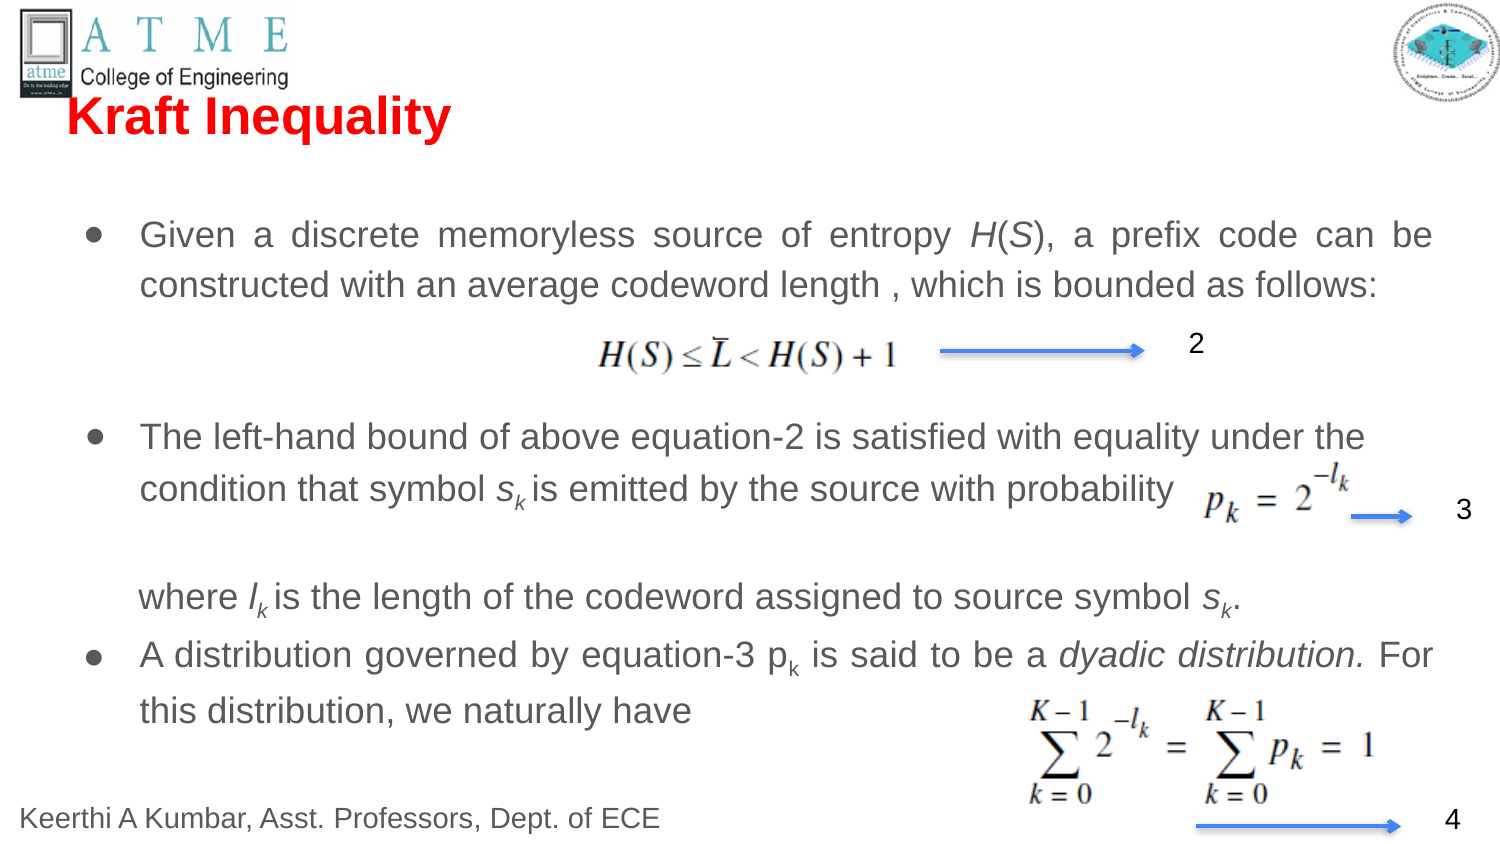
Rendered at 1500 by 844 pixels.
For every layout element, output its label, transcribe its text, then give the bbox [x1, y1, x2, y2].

picture [1196, 458, 1369, 534]
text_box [939, 317, 1244, 369]
picture [1389, 1, 1500, 104]
picture [17, 6, 295, 99]
picture [1005, 682, 1388, 826]
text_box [1195, 793, 1500, 844]
list Given a discrete memoryless source of entropy H(S), a prefix code can be constructed with an average codeword length , which is bounded as follows: The left-hand bound of above equation-2 is satisfied with equality under the condition that symbol sk is emitted by the source with probability where lk is the length of the codeword assigned to source symbol sk. A distribution governed by equation-3 pk is said to be a dyadic distribution. For this distribution, we naturally have [51, 189, 1449, 750]
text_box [1350, 483, 1500, 535]
picture [588, 323, 912, 389]
title Kraft Inequality [51, 66, 1449, 161]
